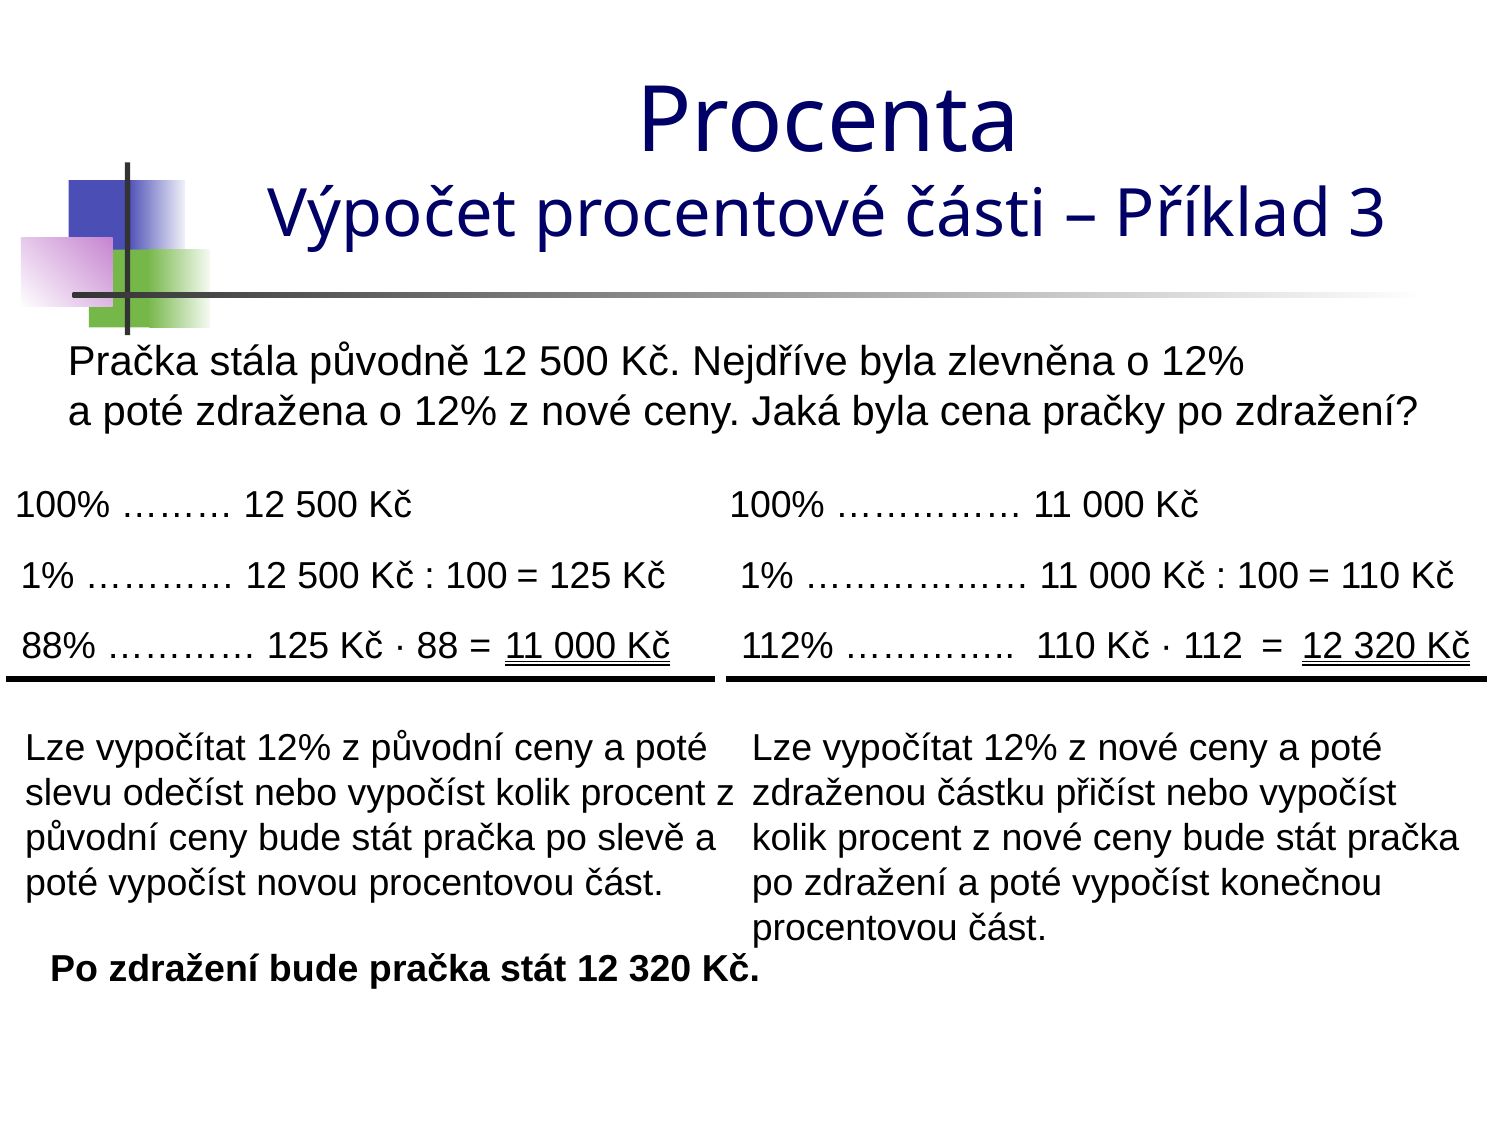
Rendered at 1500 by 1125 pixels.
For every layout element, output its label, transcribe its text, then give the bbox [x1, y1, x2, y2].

text_box 11 000 Kč [525, 614, 715, 674]
text_box 1% ……………… 11 000 Kč : 100 [714, 543, 1293, 603]
text_box = 125 Kč [501, 543, 714, 603]
text_box = [454, 614, 525, 674]
text_box = 110 Kč [1293, 543, 1500, 603]
text_box Po zdražení bude pračka stát 12 320 Kč. [35, 936, 1028, 997]
text_box 100% ……… 12 500 Kč [0, 472, 532, 533]
text_box 112% ………….. 110 Kč · 112 [726, 614, 1246, 674]
text_box 88% ………… 125 Kč · 88 [6, 614, 454, 674]
text_box Lze vypočítat 12% z původní ceny a poté slevu odečíst nebo vypočíst kolik procent z původní ceny bude stát pračka po slevě a poté vypočíst novou procentovou část. [10, 715, 737, 911]
text_box 1% ………… 12 500 Kč : 100 [5, 543, 501, 603]
text_box 100% …………… 11 000 Kč [714, 472, 1247, 533]
text_box 12 320 Kč [1287, 614, 1500, 674]
text_box Lze vypočítat 12% z nové ceny a poté zdraženou částku přičíst nebo vypočíst kolik procent z nové ceny bude stát pračka po zdražení a poté vypočíst konečnou procentovou část. [737, 715, 1477, 956]
title Procenta Výpočet procentové části – Příklad 3 [188, 34, 1468, 276]
text_box Pračka stála původně 12 500 Kč. Nejdříve byla zlevněna o 12% a poté zdražena o 12% z nové ceny. Jaká byla cena pračky po zdražení? [53, 326, 1447, 441]
text_box = [1246, 614, 1287, 674]
